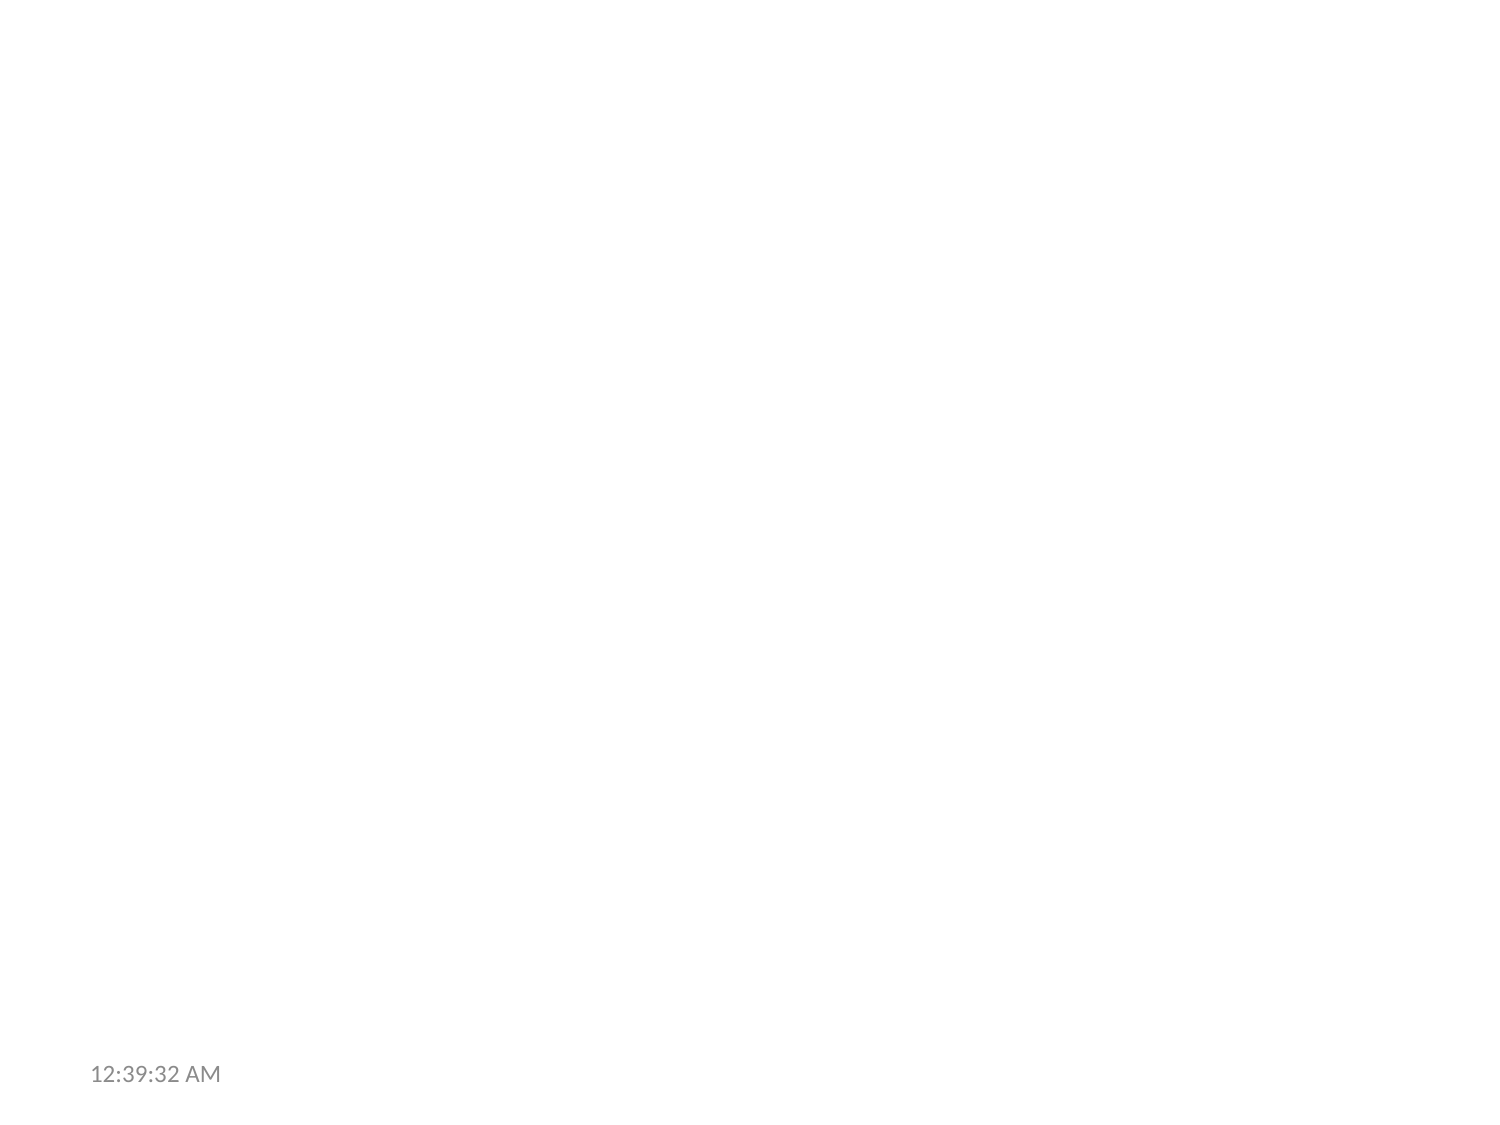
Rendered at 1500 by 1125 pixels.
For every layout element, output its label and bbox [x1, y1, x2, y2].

slide_number [75, 1042, 425, 1103]
